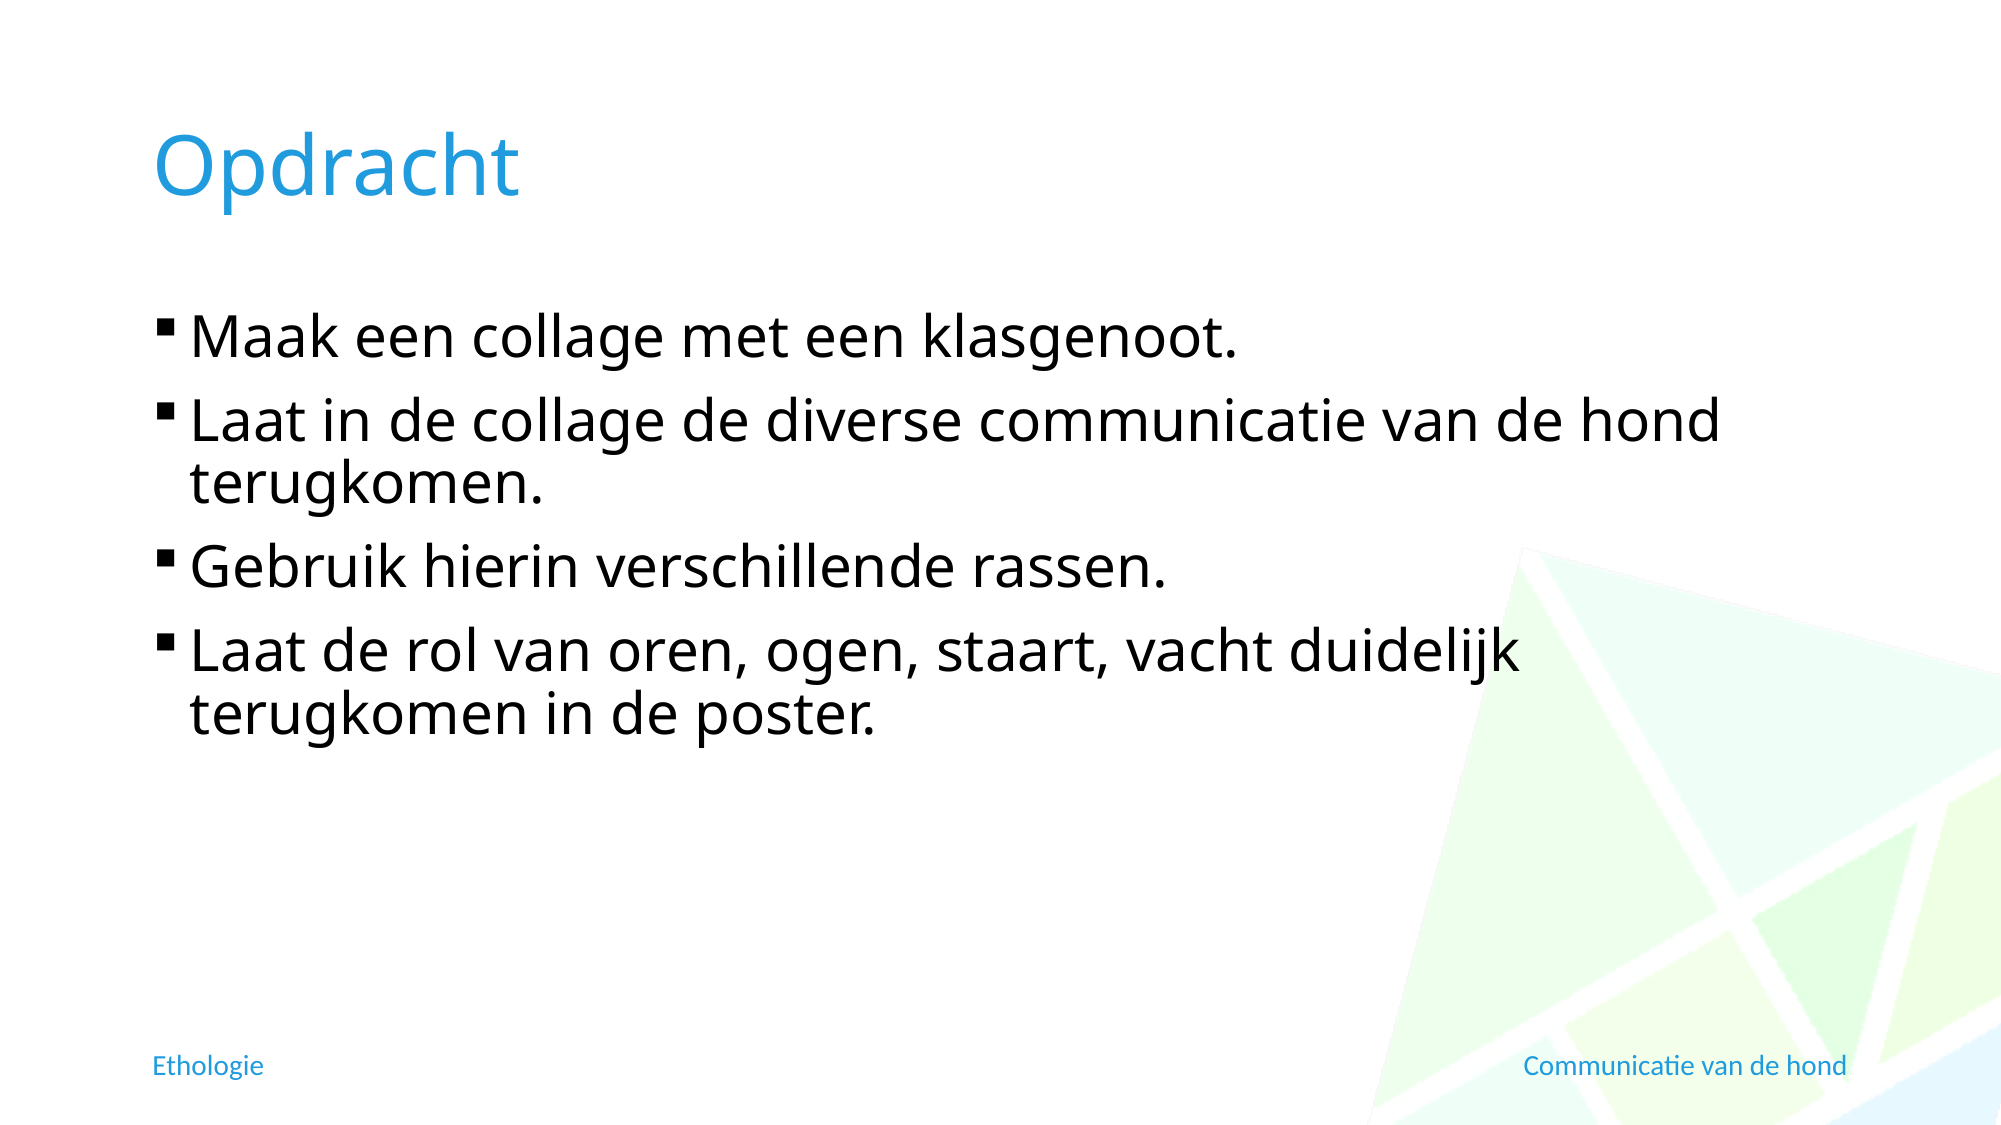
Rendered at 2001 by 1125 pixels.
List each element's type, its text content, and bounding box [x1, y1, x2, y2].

title Opdracht [137, 59, 1863, 278]
list Communicatie van de hond [1412, 1042, 1863, 1103]
list Maak een collage met een klasgenoot. Laat in de collage de diverse communicatie van de hond terugkomen. Gebruik hierin verschillende rassen. Laat de rol van oren, ogen, staart, vacht duidelijk terugkomen in de poster. [137, 299, 1863, 1014]
list Ethologie [137, 1042, 588, 1103]
